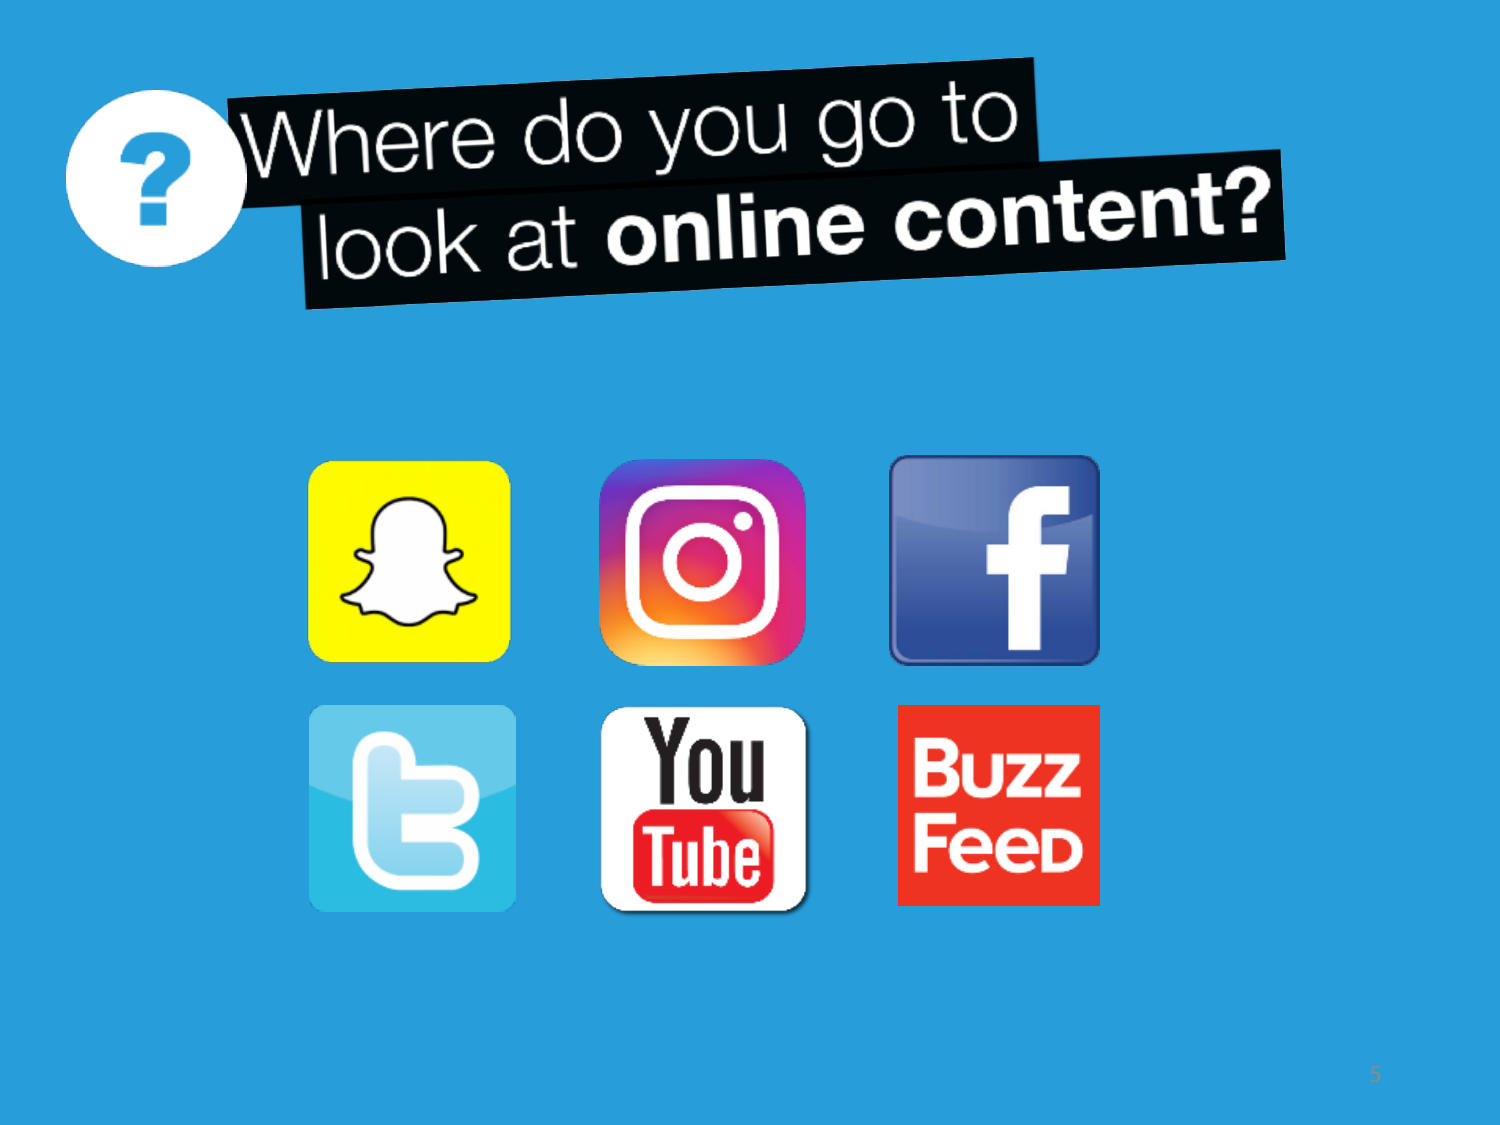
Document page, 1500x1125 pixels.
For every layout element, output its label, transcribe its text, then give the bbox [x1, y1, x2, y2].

slide_number 5 [1059, 1042, 1397, 1103]
picture [599, 705, 814, 919]
picture [599, 459, 806, 666]
picture [305, 459, 516, 666]
picture [309, 705, 516, 912]
picture [889, 455, 1100, 666]
picture [898, 705, 1100, 907]
picture [66, 46, 1285, 312]
